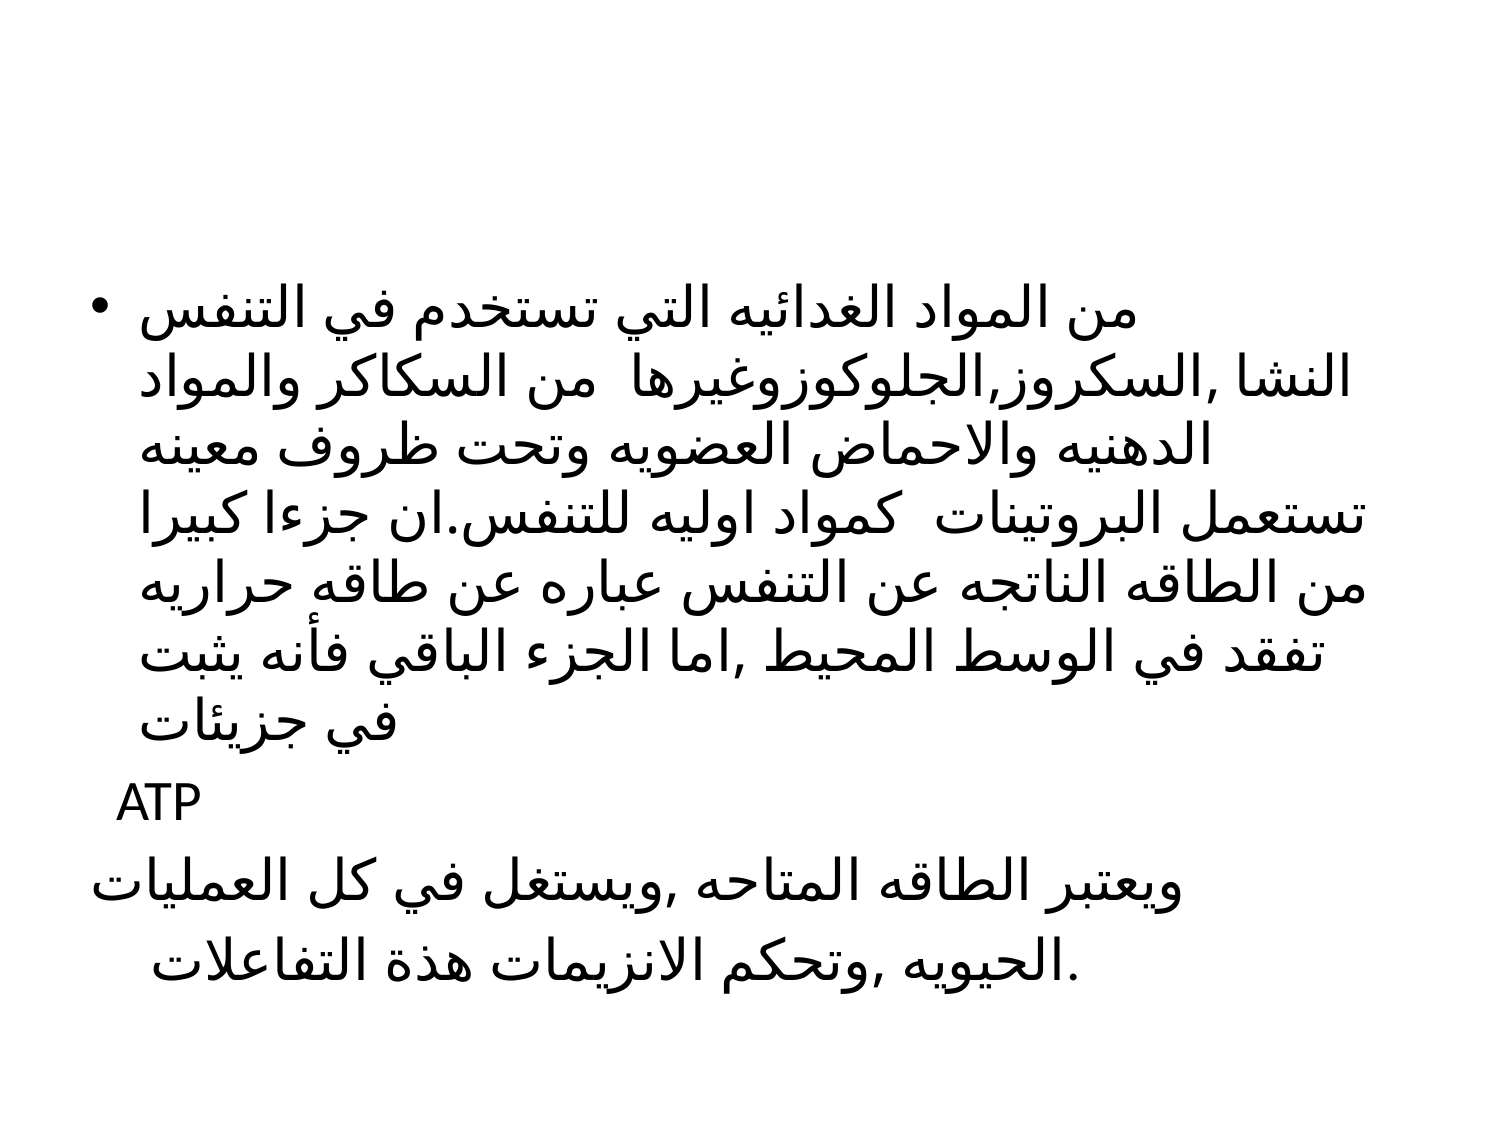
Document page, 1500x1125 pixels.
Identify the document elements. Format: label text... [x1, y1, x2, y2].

list من المواد الغدائيه التي تستخدم في التنفس النشا ,السكروز,الجلوكوزوغيرها من السكاكر والمواد الدهنيه والاحماض العضويه وتحت ظروف معينه تستعمل البروتينات كمواد اوليه للتنفس.ان جزءا كبيرا من الطاقه الناتجه عن التنفس عباره عن طاقه حراريه تفقد في الوسط المحيط ,اما الجزء الباقي فأنه يثبت في جزيئات ATP ويعتبر الطاقه المتاحه ,ويستغل في كل العمليات الحيويه ,وتحكم الانزيمات هذة التفاعلات. [75, 262, 1425, 1005]
